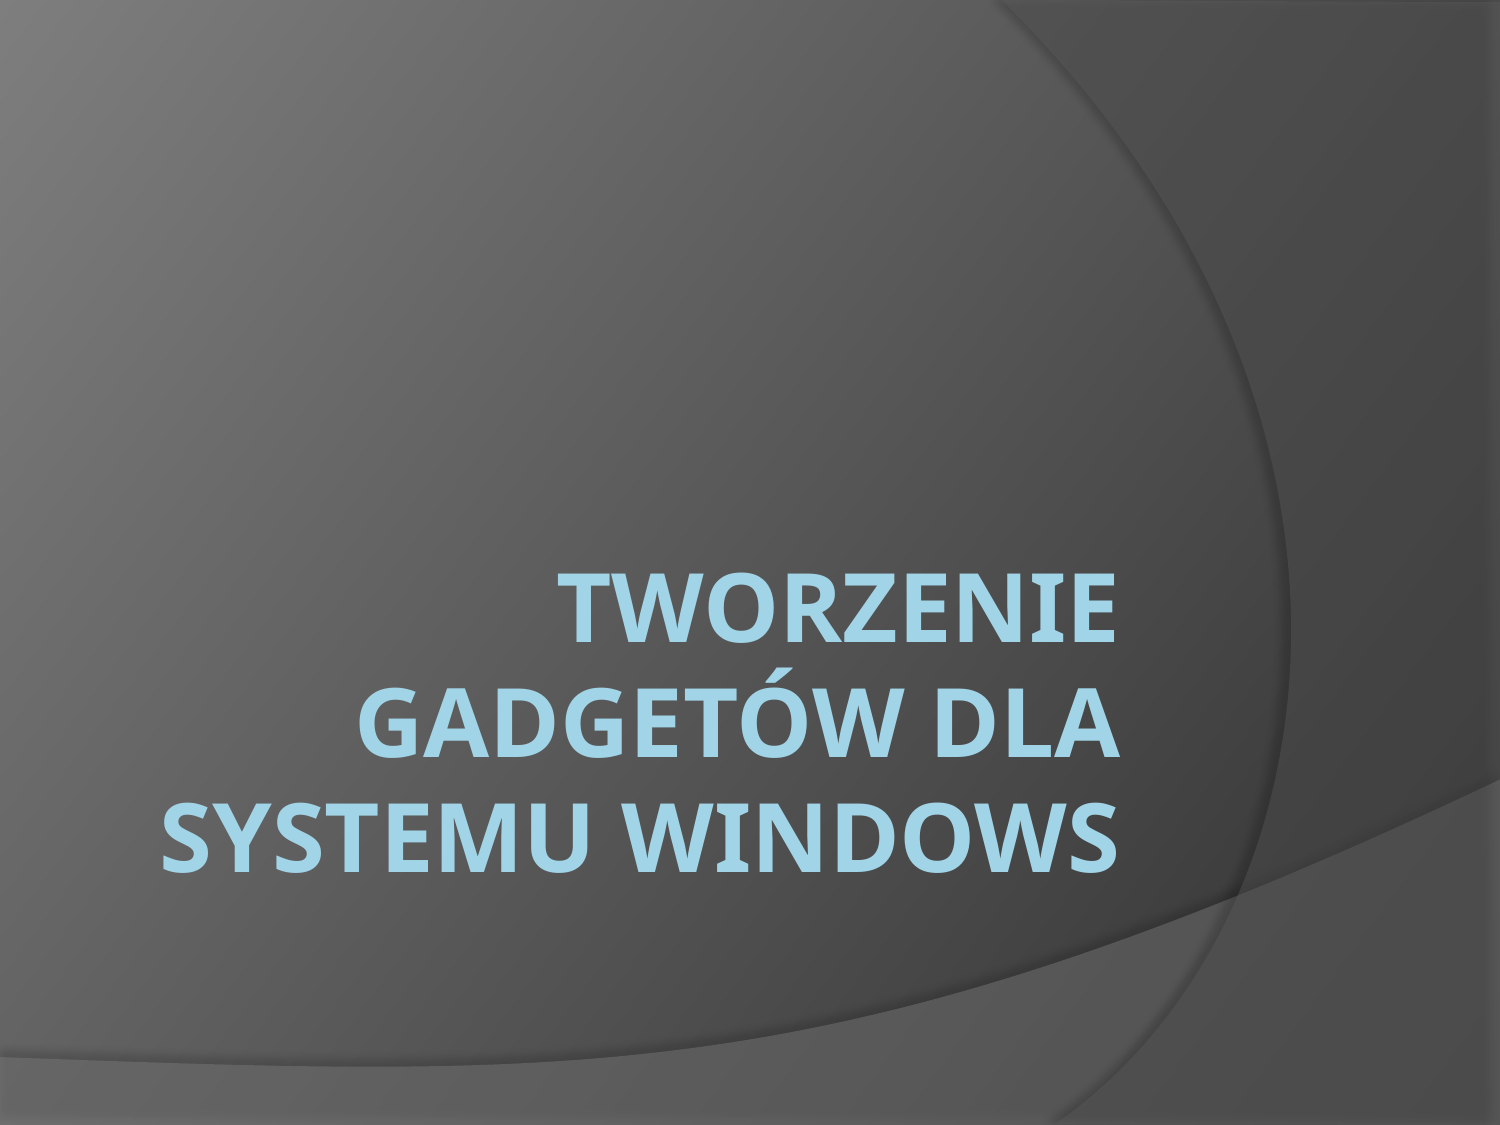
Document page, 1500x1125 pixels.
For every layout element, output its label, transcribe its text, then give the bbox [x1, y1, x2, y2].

title Tworzenie Gadgetów dla systemu Windows [64, 538, 1128, 917]
